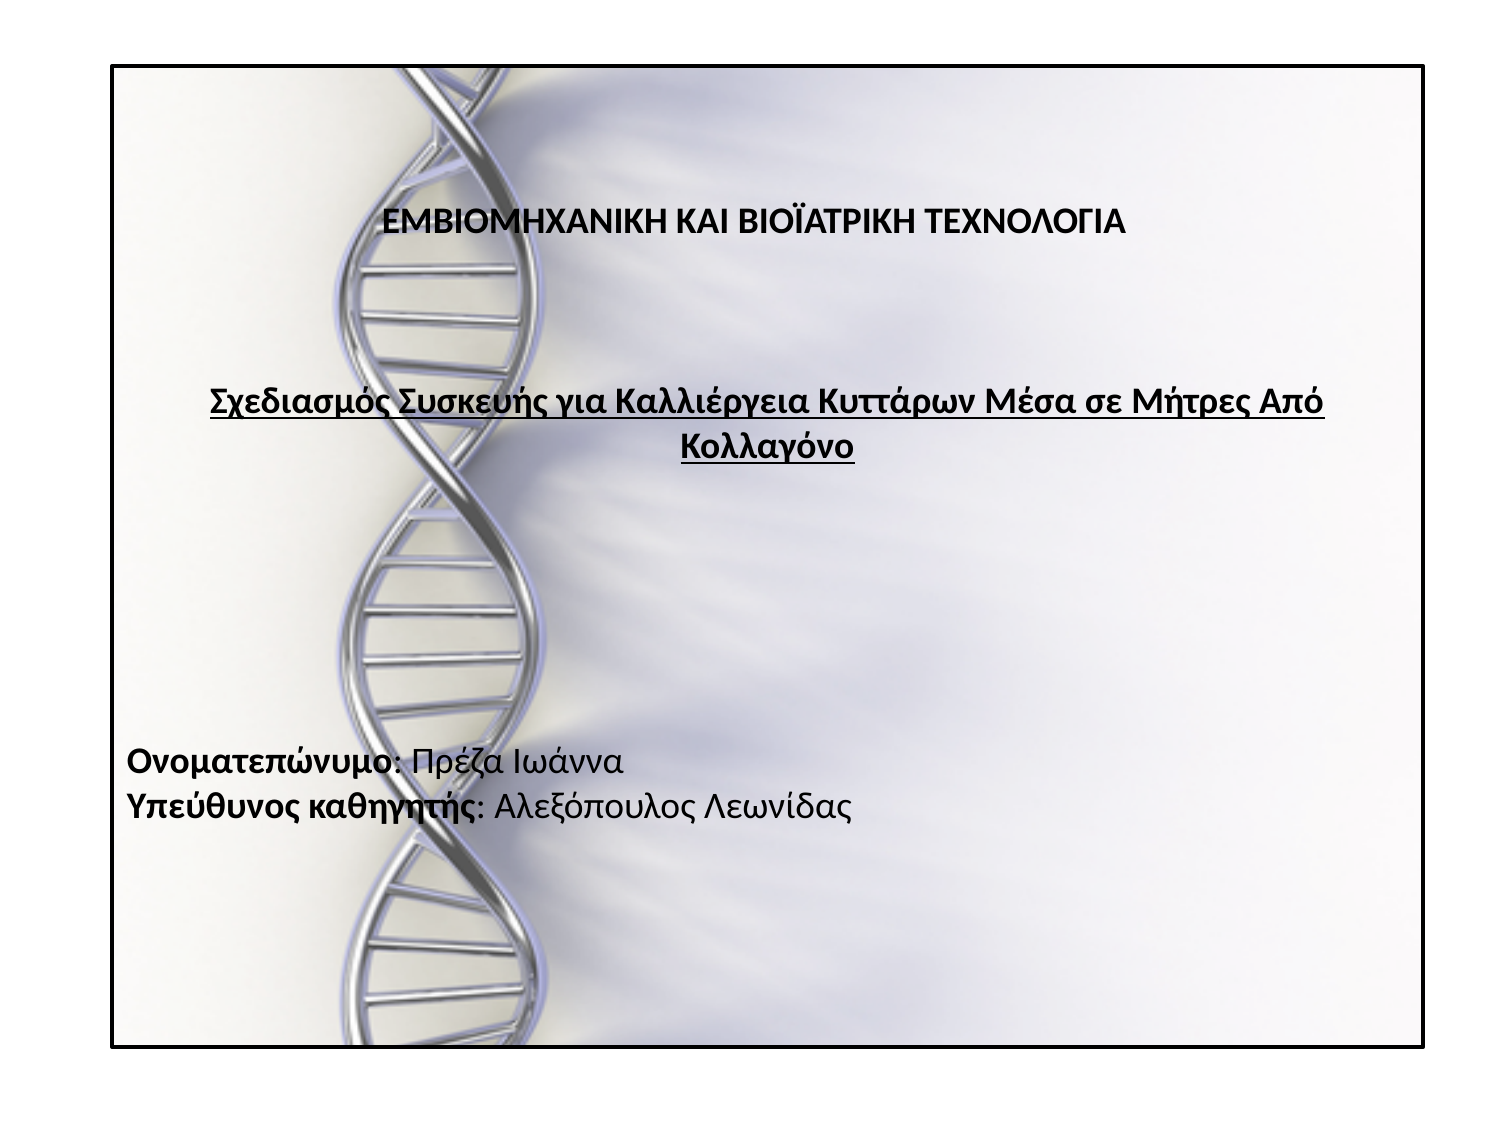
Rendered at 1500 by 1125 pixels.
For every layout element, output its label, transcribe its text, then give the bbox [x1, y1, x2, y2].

text_box ΕΜΒΙΟΜΗΧΑΝΙΚΗ ΚΑΙ ΒΙΟΪΑΤΡΙΚΗ ΤΕΧΝΟΛΟΓΙΑ Σχεδιασμός Συσκευής για Καλλιέργεια Κυττάρων Μέσα σε Μήτρες Από Κολλαγόνο Ονοματεπώνυμο: Πρέζα Ιωάννα Υπεύθυνος καθηγητής: Αλεξόπουλος Λεωνίδας [110, 64, 1425, 1049]
